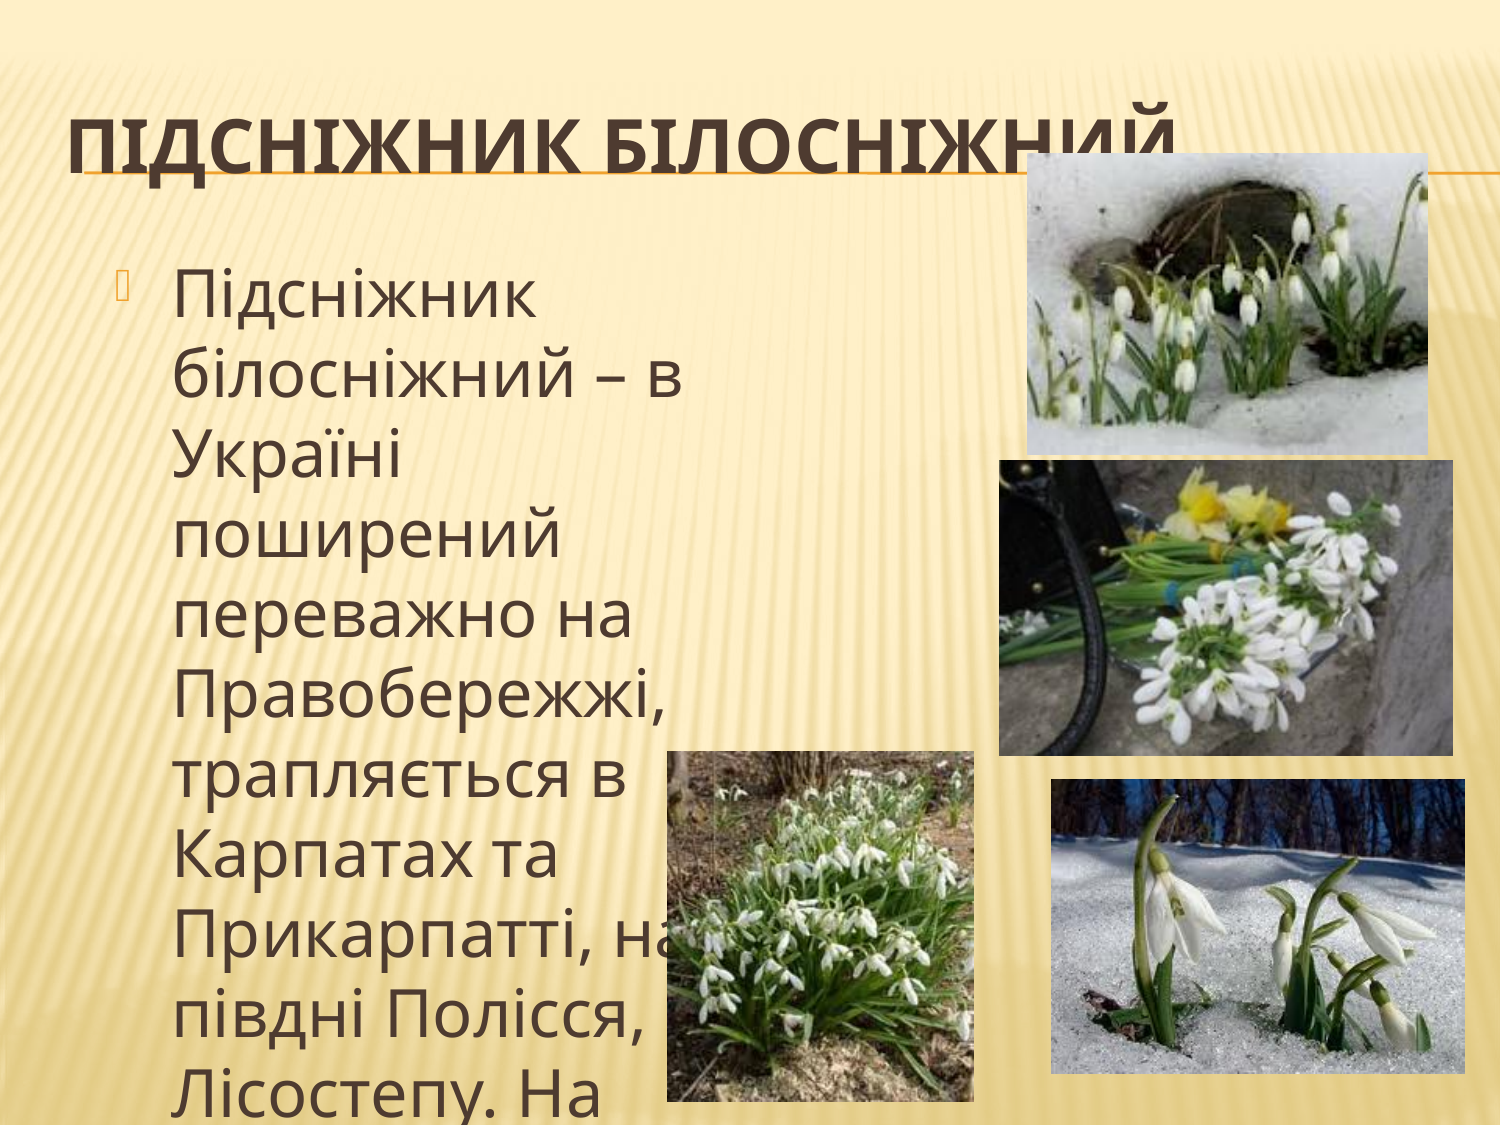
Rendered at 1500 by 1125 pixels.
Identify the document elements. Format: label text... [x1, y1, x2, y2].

picture [0, 0, 1500, 1125]
text_box Підсніжник білосніжний – в Україні поширений переважно на Правобережжі, трапляється в Карпатах та Прикарпатті, на півдні Полісся, в Лісостепу. На Лівобережжі проходить східна межа поширення цього виду. Зростає в листя них лісах, на галявинах та чагарниках. Основними причинами зменшення чисельності виду є масове зривання на букети, викопування цибулин. [100, 243, 797, 693]
text_box Підсніжник білосніжний [49, 74, 1475, 213]
